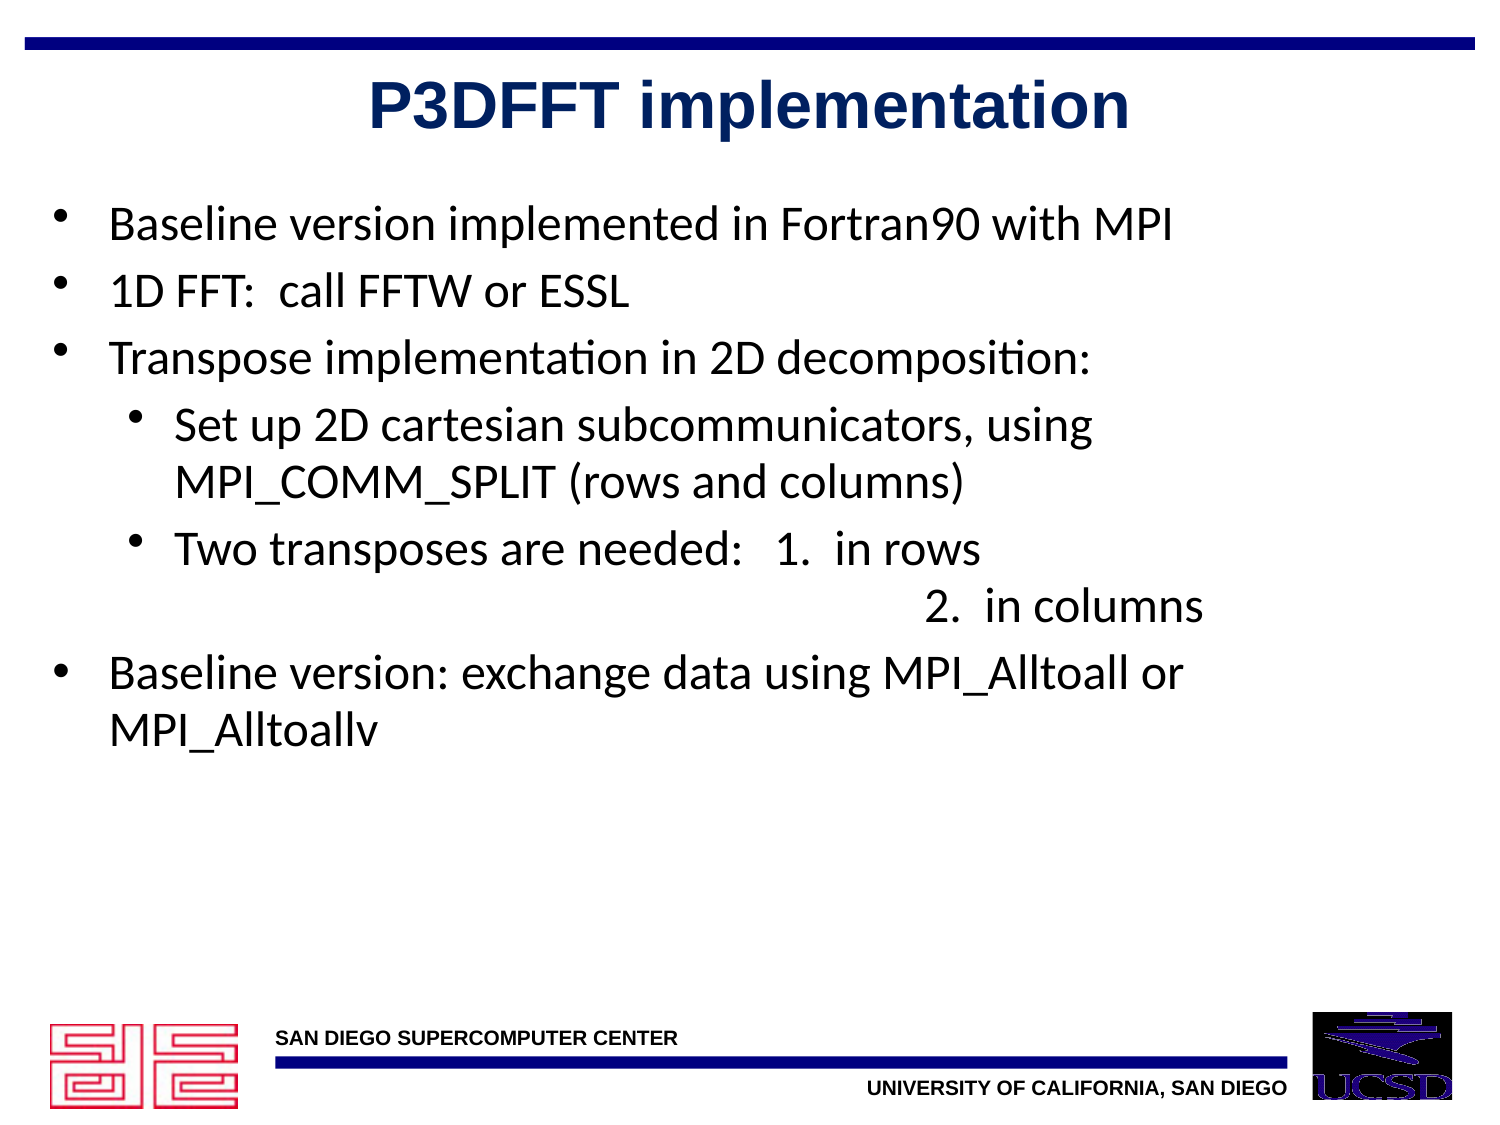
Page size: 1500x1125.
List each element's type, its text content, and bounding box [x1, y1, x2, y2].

title P3DFFT implementation [74, 11, 1426, 186]
list Baseline version implemented in Fortran90 with MPI 1D FFT: call FFTW or ESSL Transpose implementation in 2D decomposition: Set up 2D cartesian subcommunicators, using MPI_COMM_SPLIT (rows and columns) Two transposes are needed: 1. in rows 2. in columns Baseline version: exchange data using MPI_Alltoall or MPI_Alltoallv [36, 186, 1476, 1063]
picture [50, 1063, 238, 1109]
